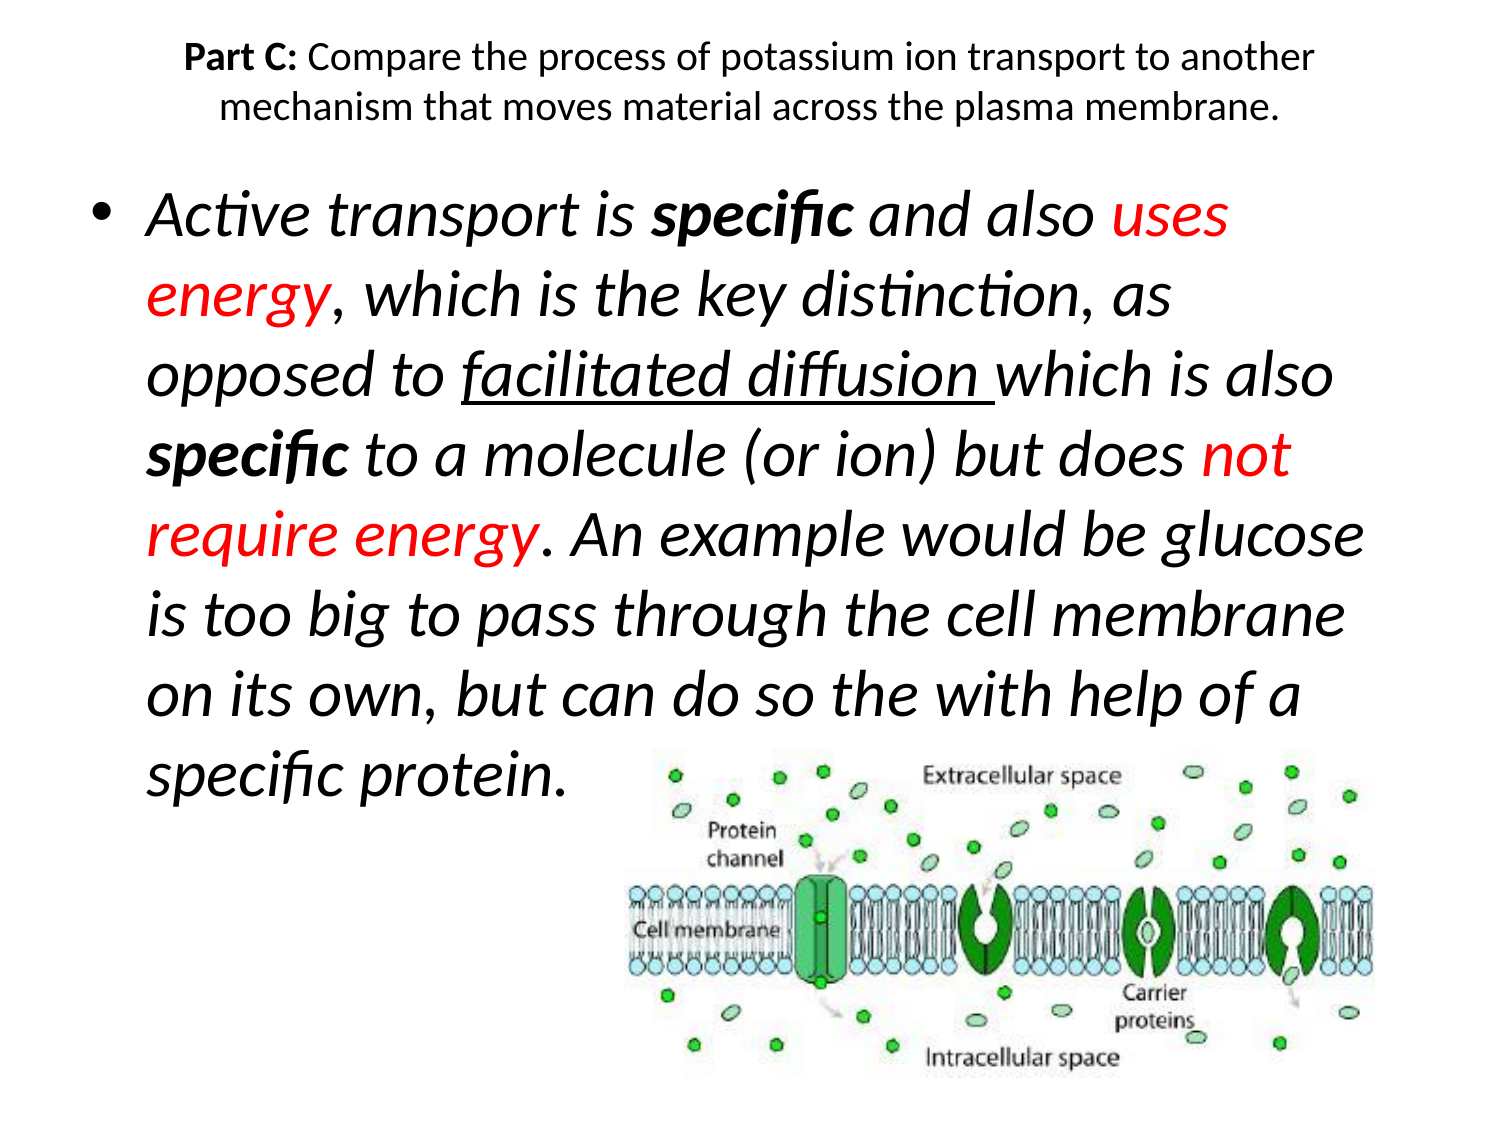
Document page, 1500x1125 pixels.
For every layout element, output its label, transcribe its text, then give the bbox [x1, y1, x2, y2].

picture [624, 749, 1376, 1079]
list Active transport is specific and also uses energy, which is the key distinction, as opposed to facilitated diffusion which is also specific to a molecule (or ion) but does not require energy. An example would be glucose is too big to pass through the cell membrane on its own, but can do so the with help of a specific protein. [75, 162, 1425, 905]
title Part C: Compare the process of potassium ion transport to another mechanism that moves material across the plasma membrane. [75, 45, 1425, 162]
